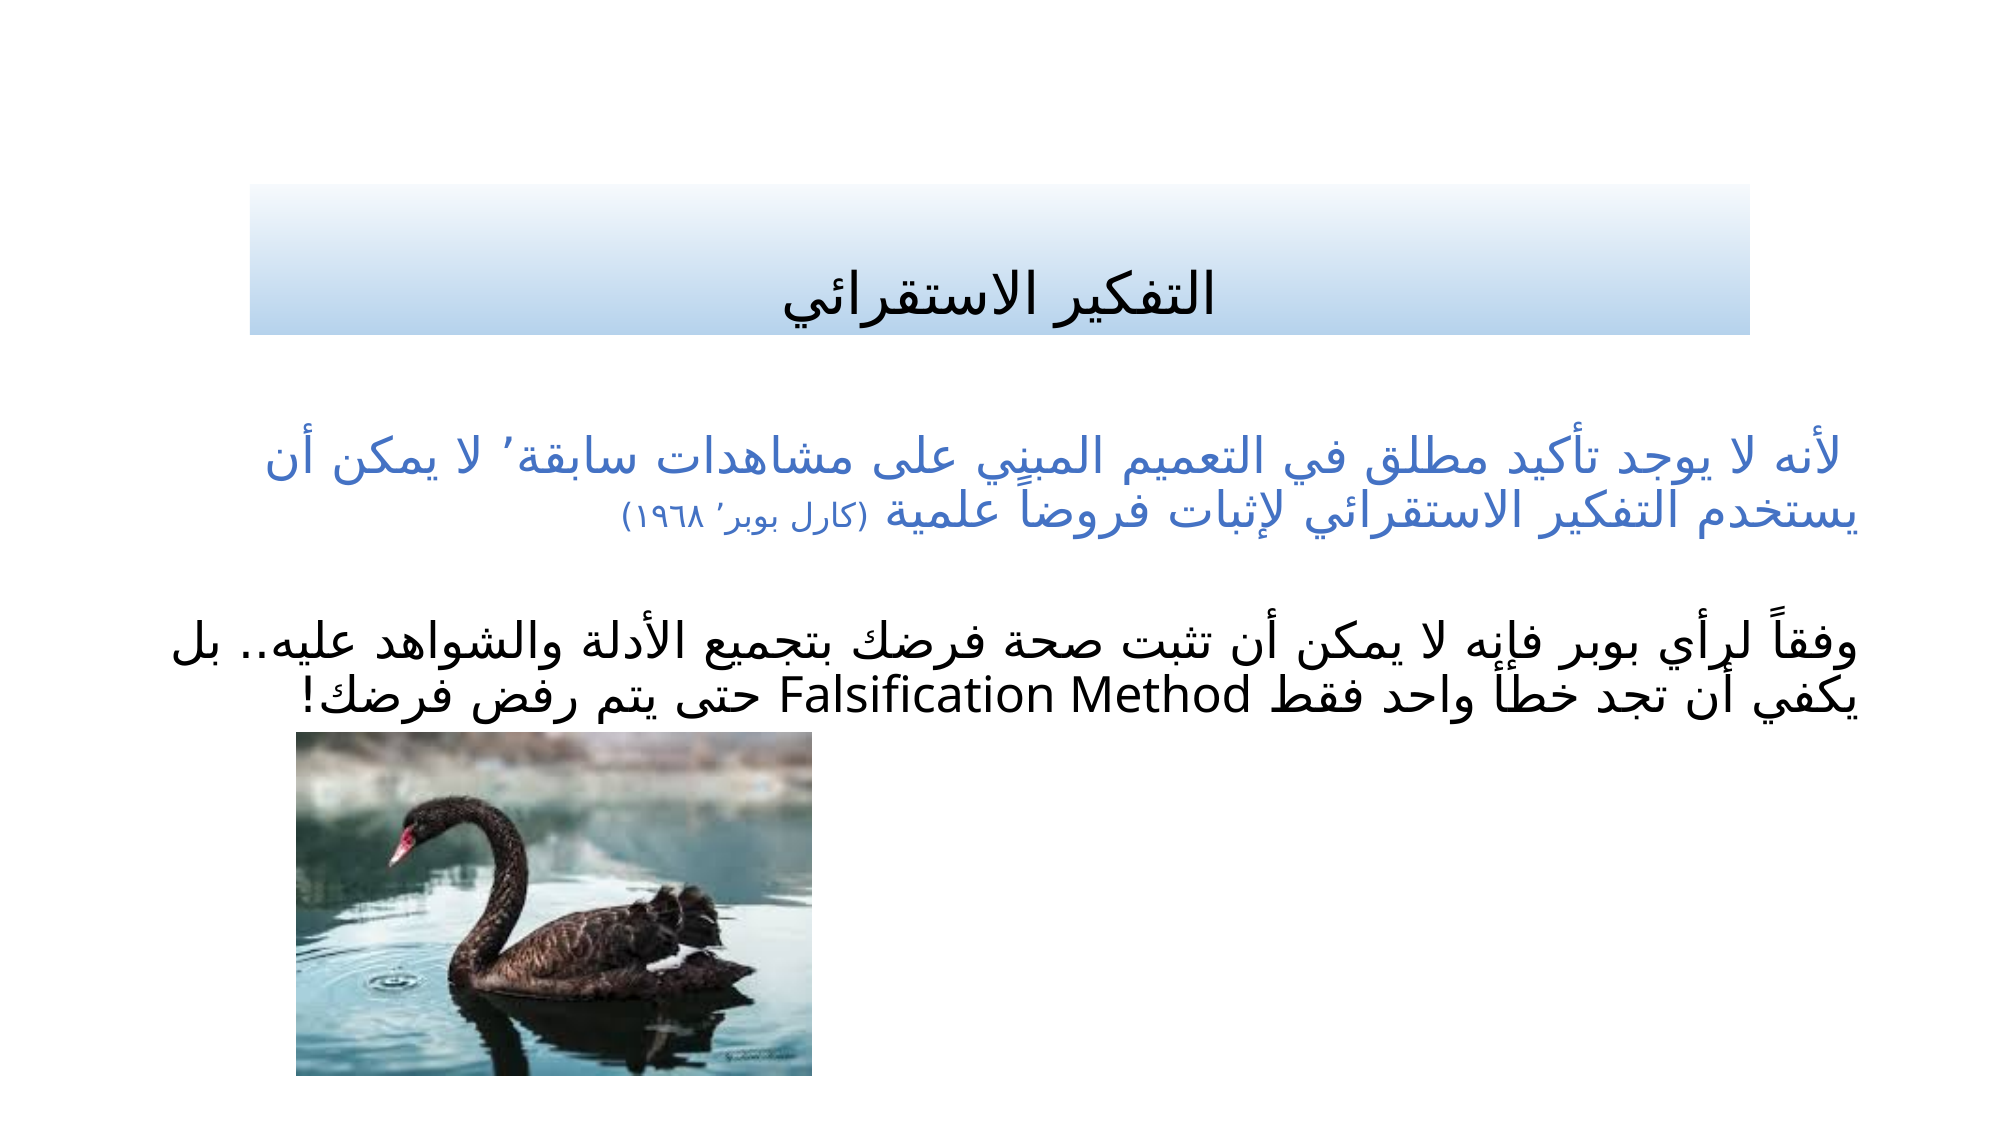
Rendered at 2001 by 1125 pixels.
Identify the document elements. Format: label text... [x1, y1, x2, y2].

title التفكير الاستقرائي [249, 184, 1750, 335]
subtitle لأنه لا يوجد تأكيد مطلق في التعميم المبني على مشاهدات سابقة٬ لا يمكن أن يستخدم التفكير الاستقرائي لإثبات فروضاً علمية (كارل بوبر٬ ١٩٦٨) وفقاً لرأي بوبر فإنه لا يمكن أن تثبت صحة فرضك بتجميع الأدلة والشواهد عليه.. بل يكفي أن تجد خطأ واحد فقط Falsification Method حتى يتم رفض فرضك! [117, 422, 1875, 1076]
picture [296, 732, 812, 1076]
